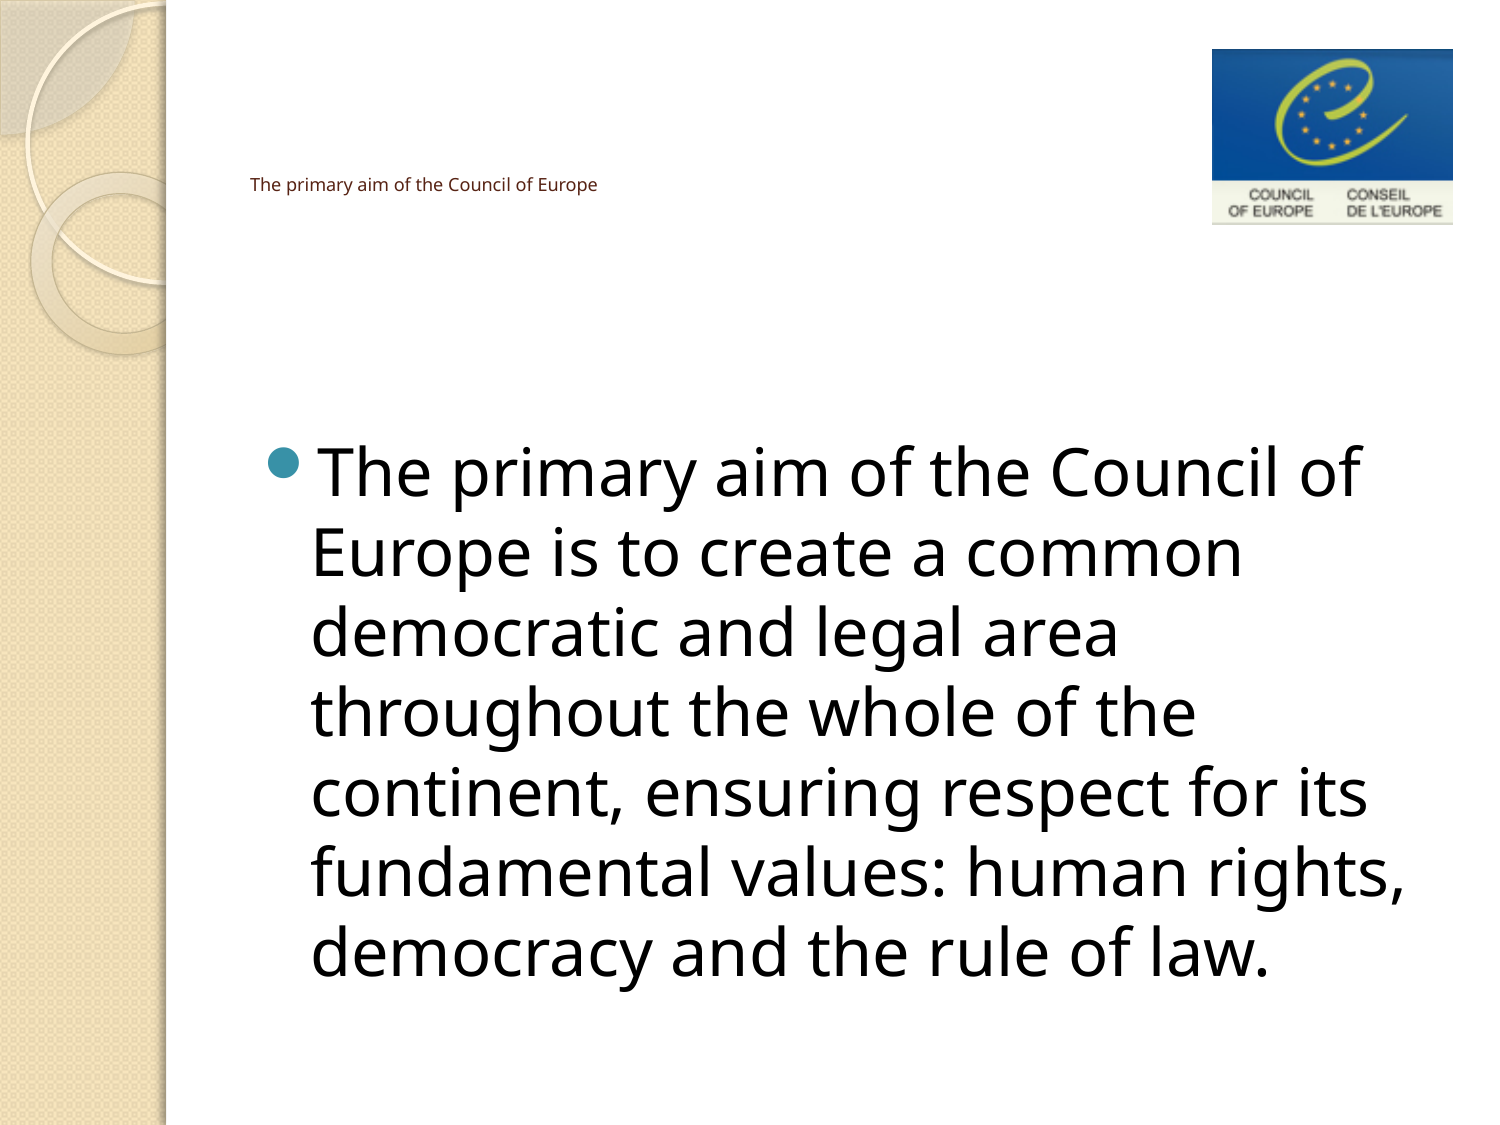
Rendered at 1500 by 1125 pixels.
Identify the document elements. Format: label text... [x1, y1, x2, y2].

list The primary aim of the Council of Europe is to create a common democratic and legal area throughout the whole of the continent, ensuring respect for its fundamental values: human rights, democracy and the rule of law. [235, 237, 1466, 1025]
title The primary aim of the Council of Europe [235, 45, 1466, 233]
picture [1212, 49, 1453, 226]
